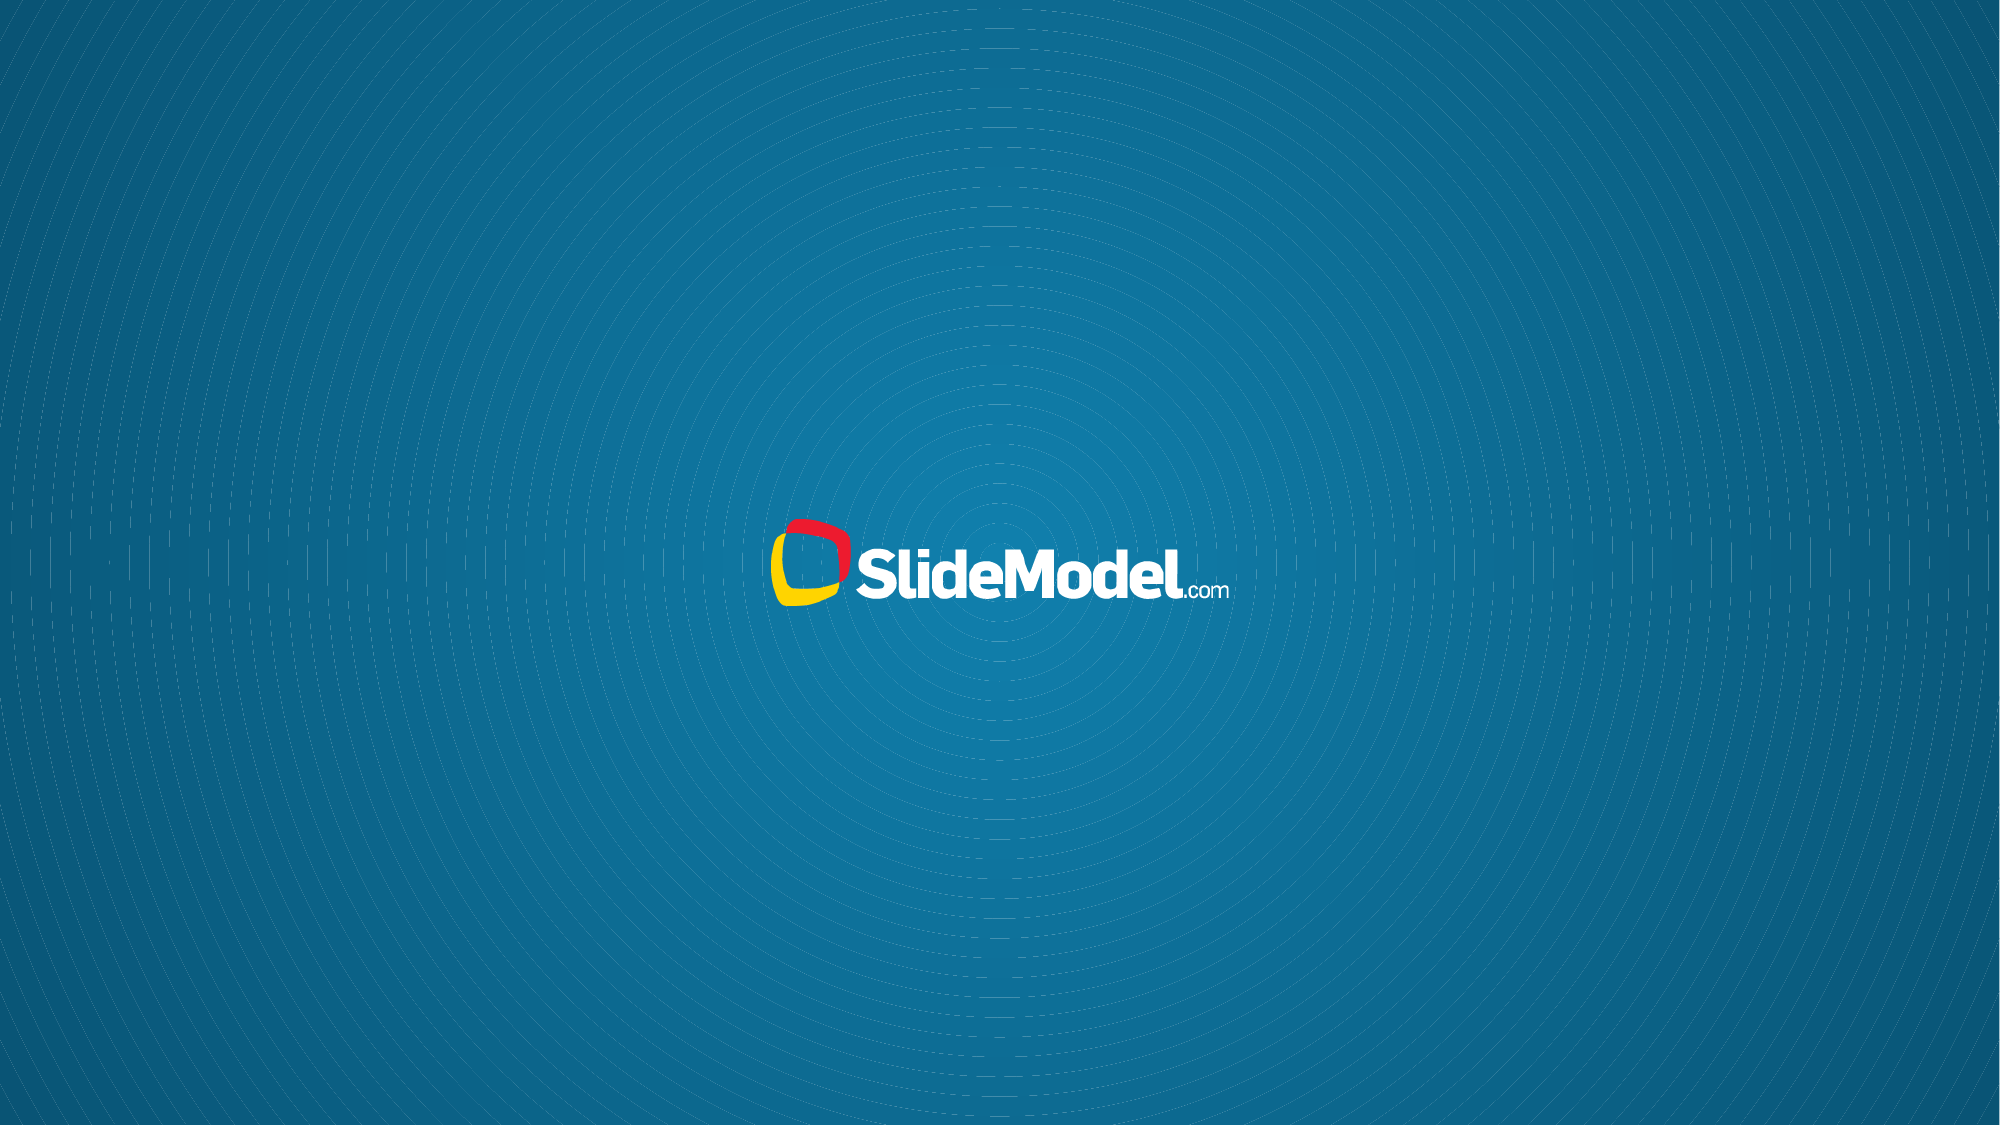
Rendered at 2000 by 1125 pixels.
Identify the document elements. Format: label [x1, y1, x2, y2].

picture [770, 518, 1229, 606]
